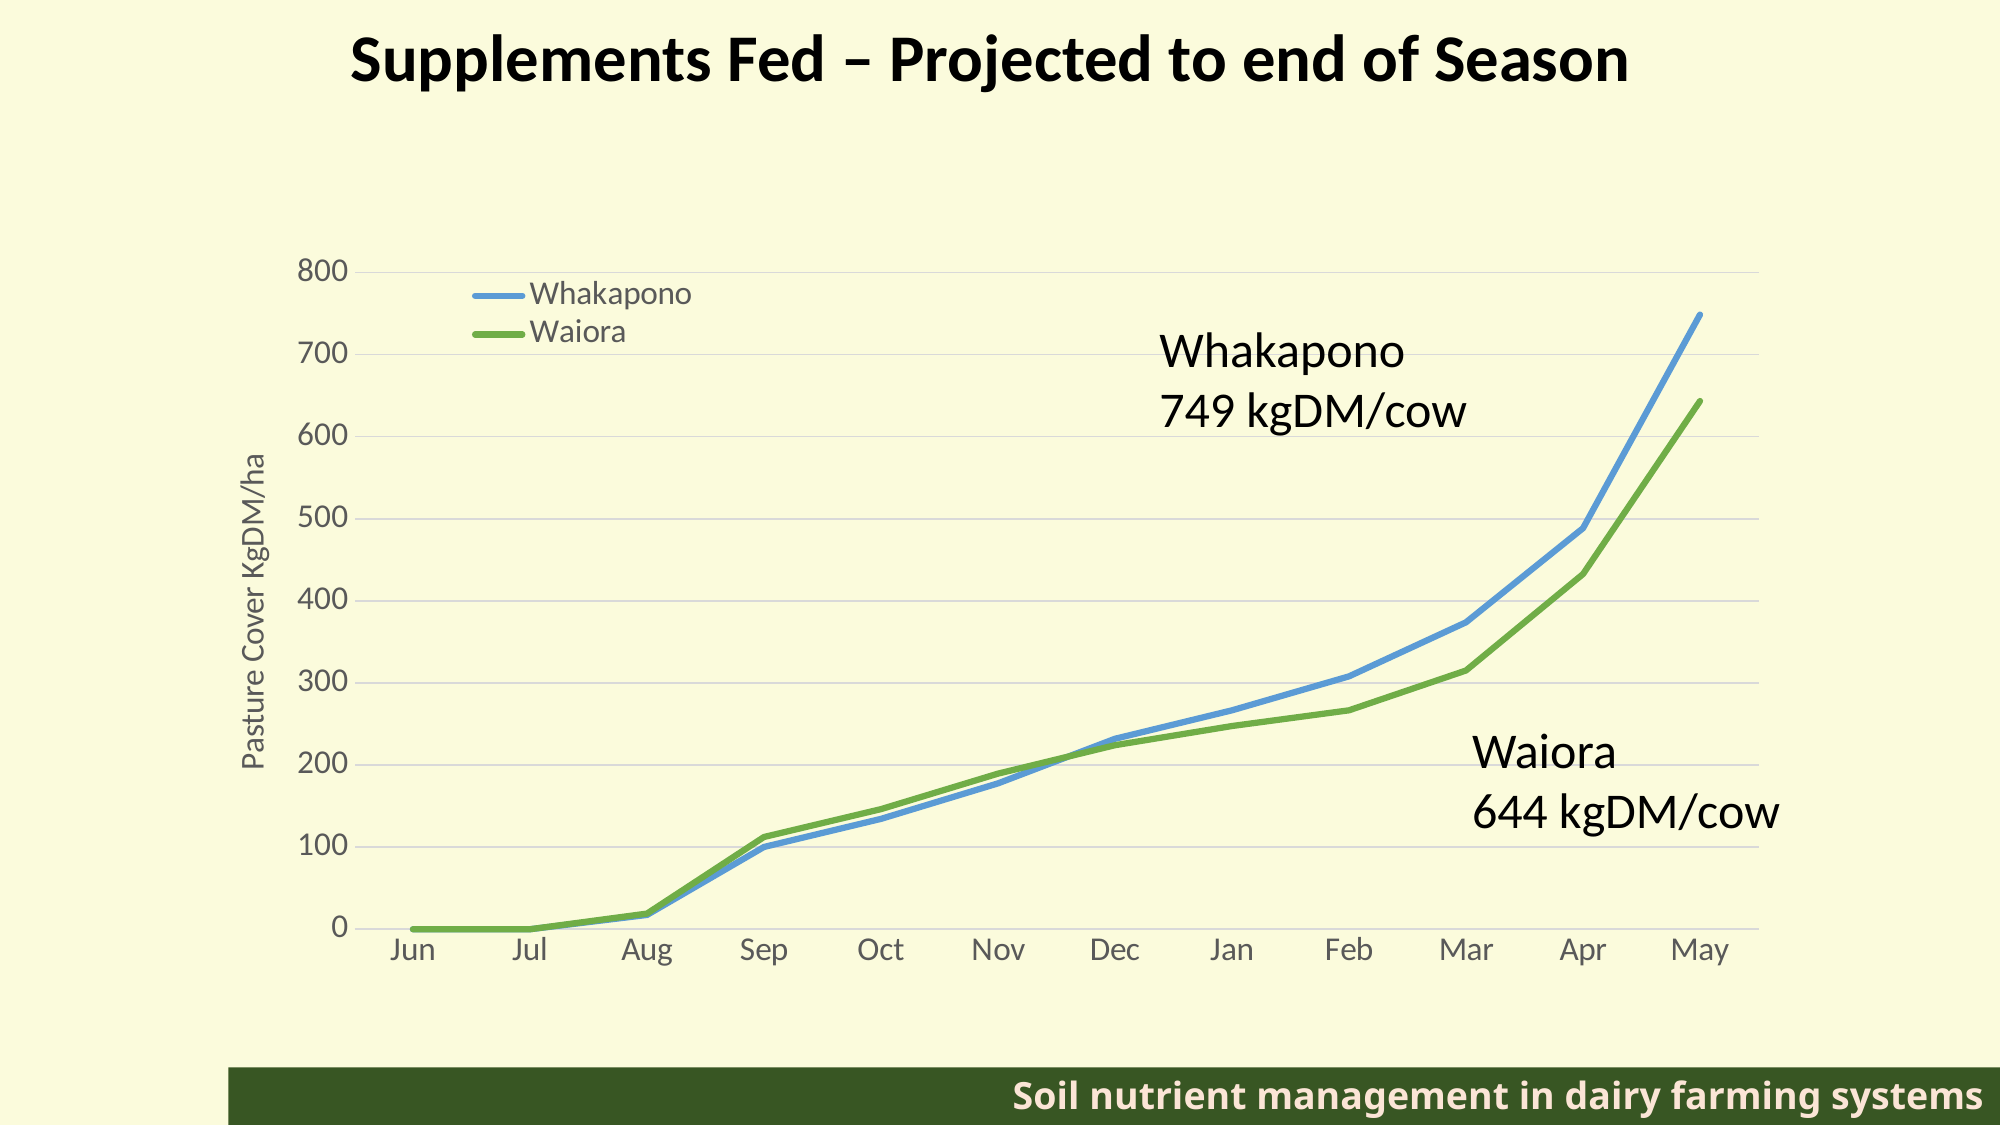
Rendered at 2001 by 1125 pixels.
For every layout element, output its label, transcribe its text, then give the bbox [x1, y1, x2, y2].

chart [228, 164, 1812, 1005]
title Soil nutrient management in dairy farming systems [228, 1067, 2000, 1125]
text_box Supplements Fed – Projected to end of Season [261, 7, 1722, 103]
